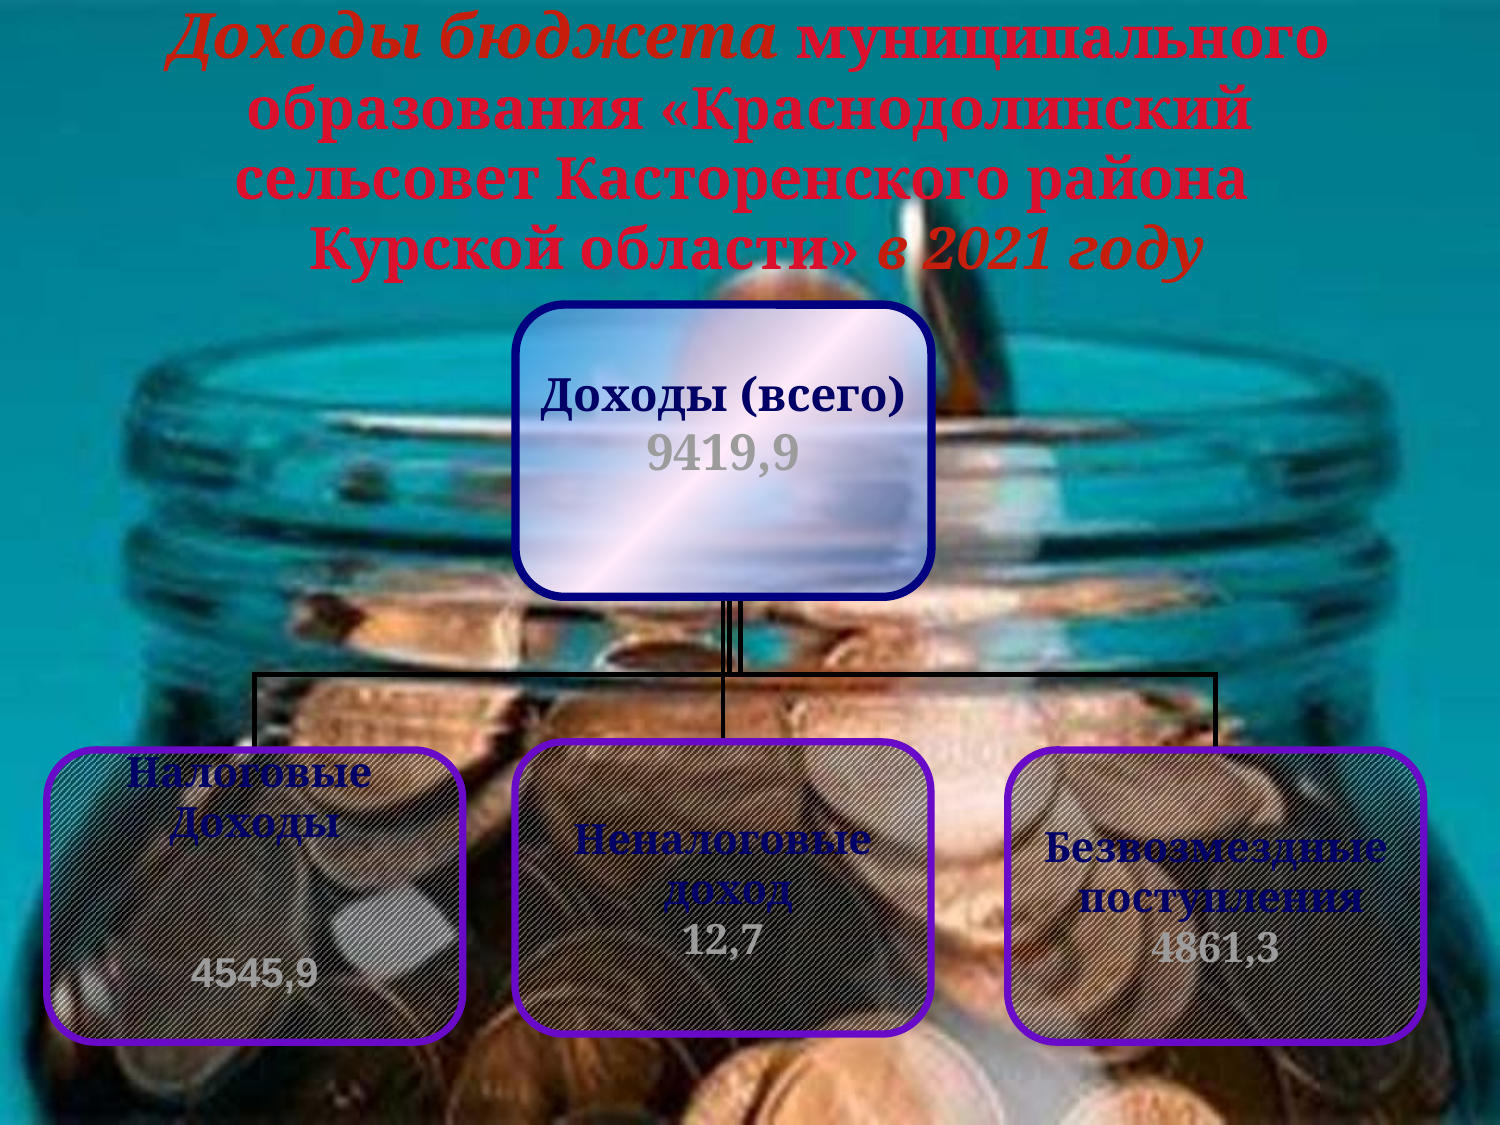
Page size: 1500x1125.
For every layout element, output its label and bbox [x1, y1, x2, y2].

text_box [46, 304, 1424, 1043]
picture [0, 0, 1500, 1125]
